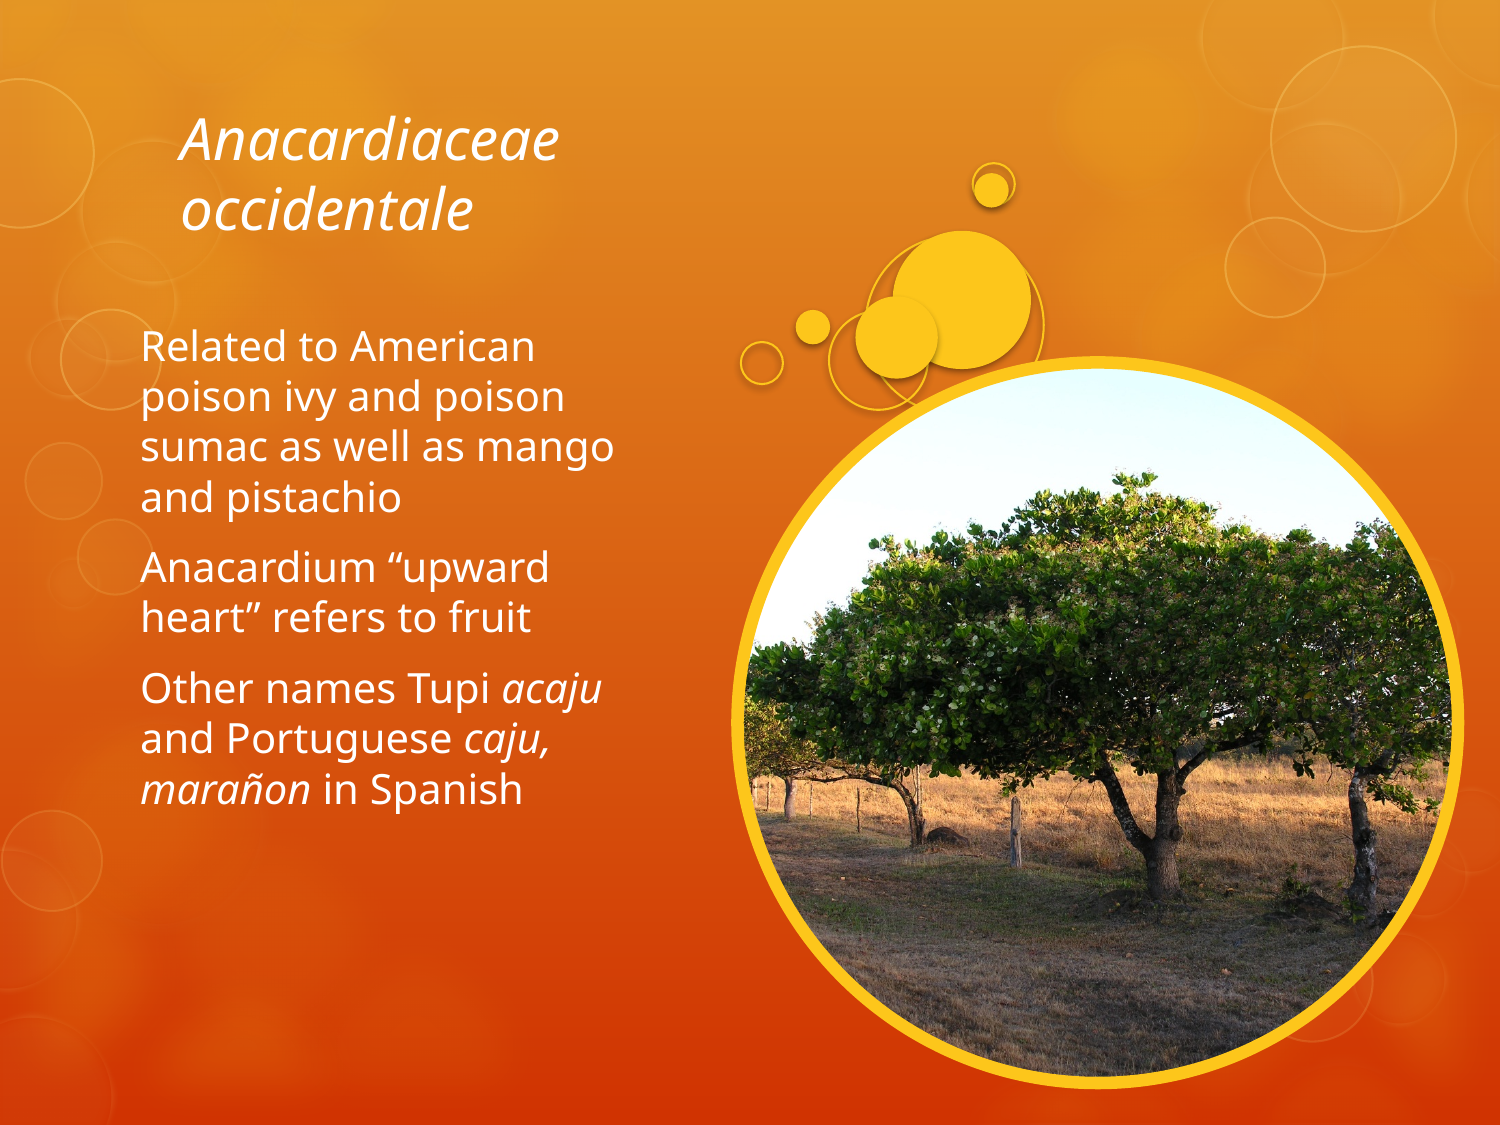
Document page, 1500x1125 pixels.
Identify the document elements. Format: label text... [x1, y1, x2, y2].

list Related to American poison ivy and poison sumac as well as mango and pistachio Anacardium “upward heart” refers to fruit Other names Tupi acaju and Portuguese caju, marañon in Spanish [125, 312, 666, 915]
title Anacardiaceae occidentale [165, 75, 707, 250]
picture [736, 361, 1459, 1084]
